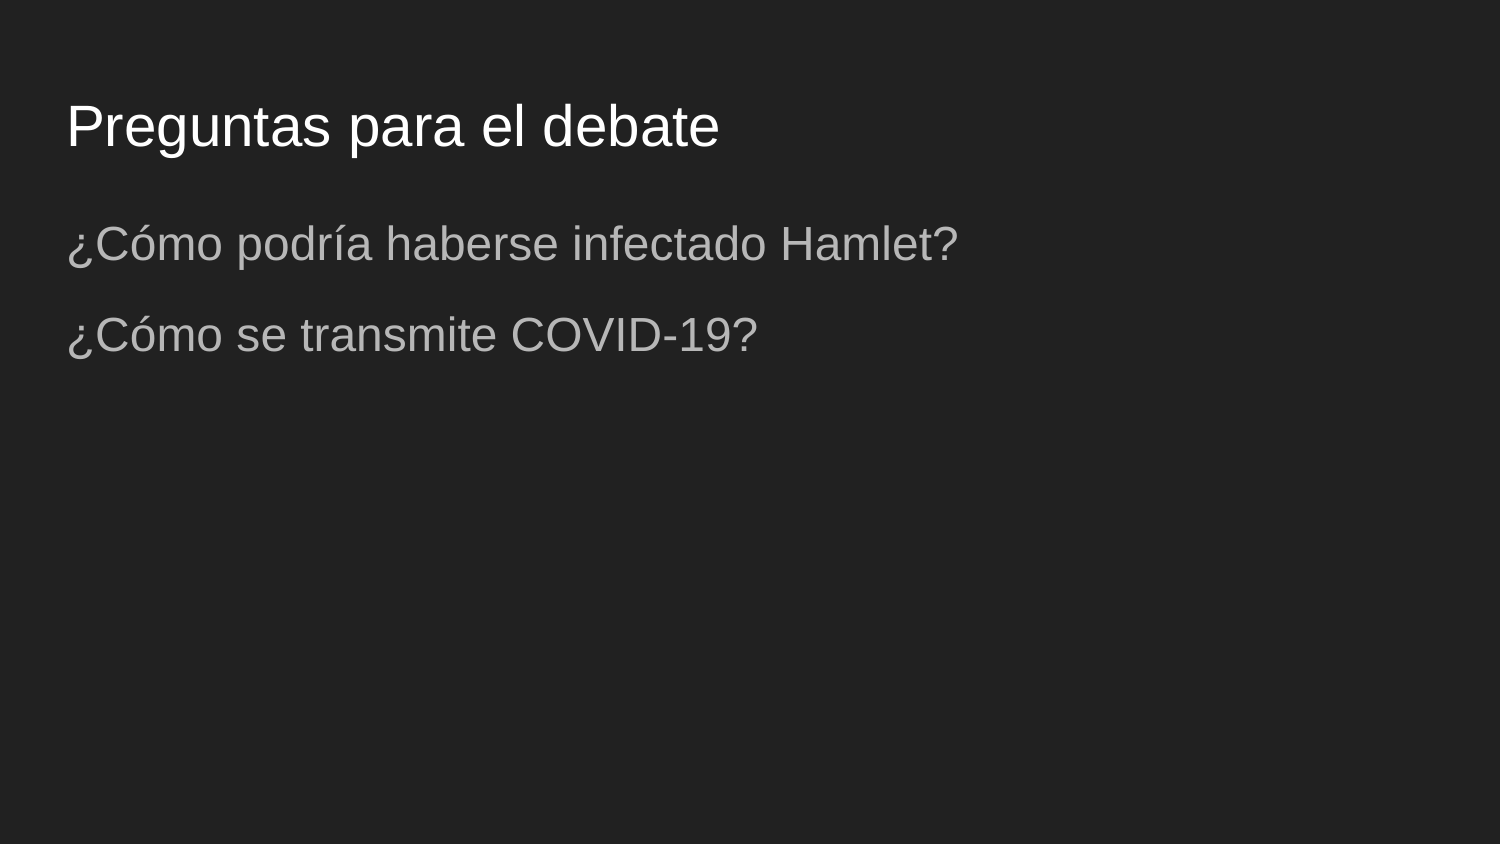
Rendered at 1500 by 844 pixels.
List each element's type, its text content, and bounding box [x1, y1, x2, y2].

list ¿Cómo podría haberse infectado Hamlet? ¿Cómo se transmite COVID-19? [51, 189, 1449, 750]
title Preguntas para el debate [51, 72, 1449, 167]
